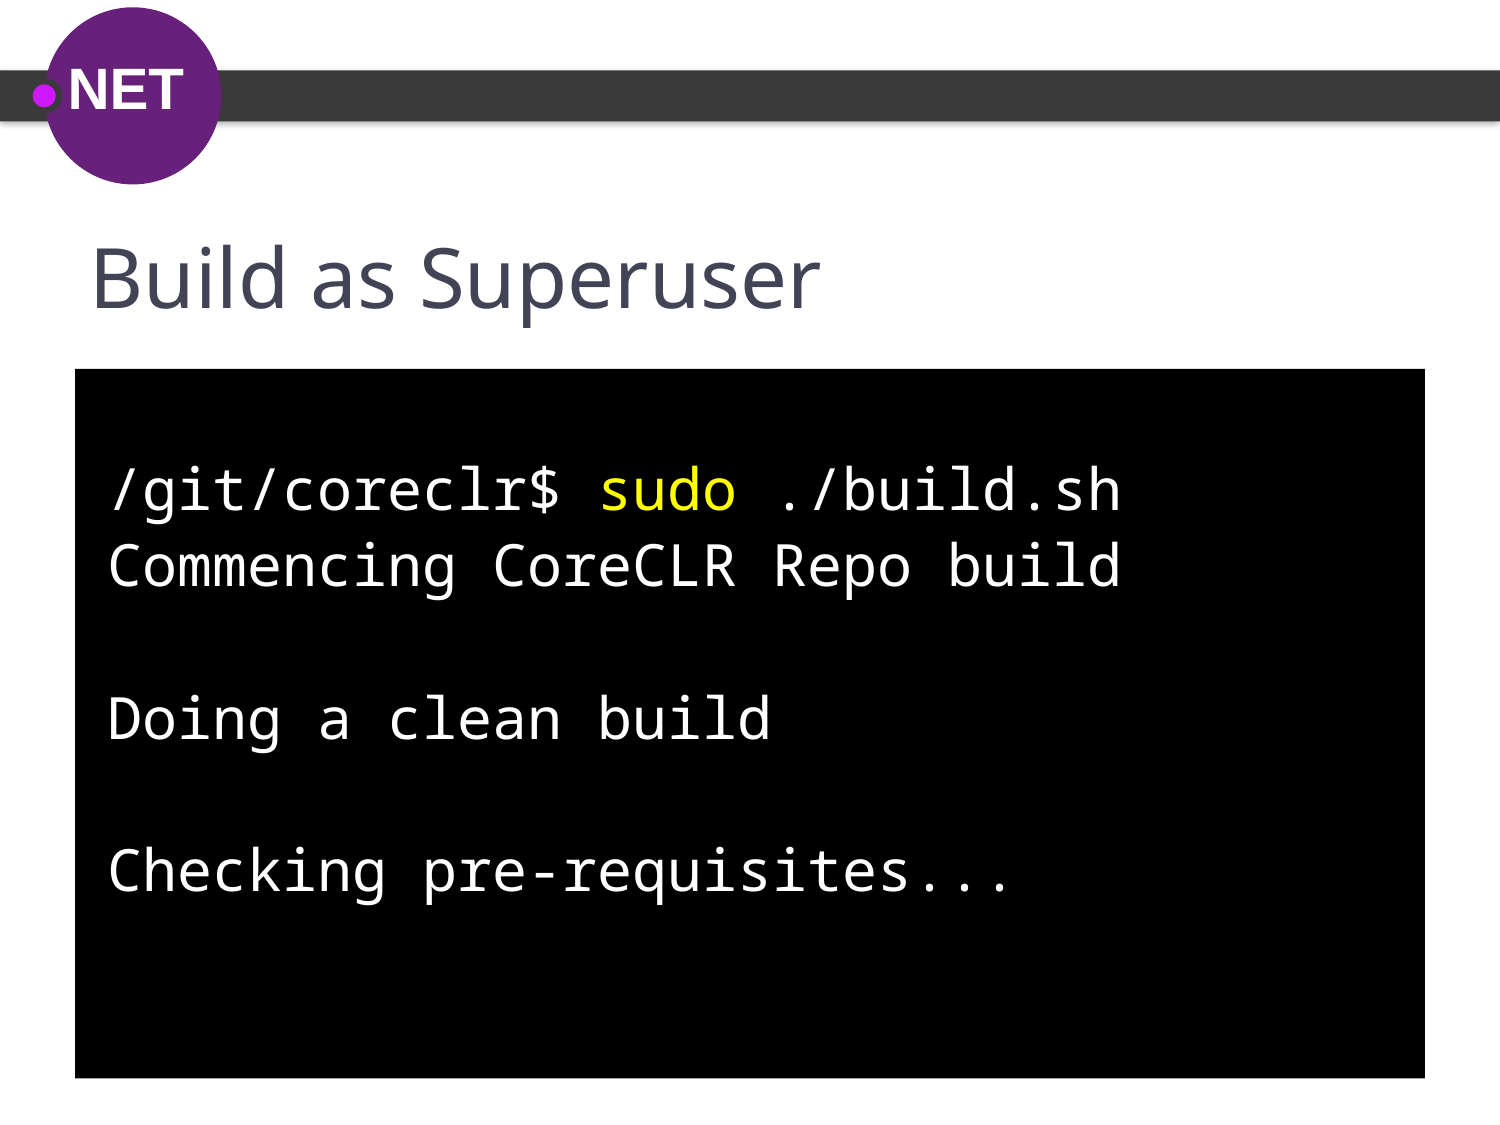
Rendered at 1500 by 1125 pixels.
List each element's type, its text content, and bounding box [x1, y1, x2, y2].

title Build as Superuser [75, 187, 1425, 363]
list /git/coreclr$ sudo ./build.sh Commencing CoreCLR Repo build Doing a clean build Checking pre-requisites... [75, 368, 1425, 1079]
